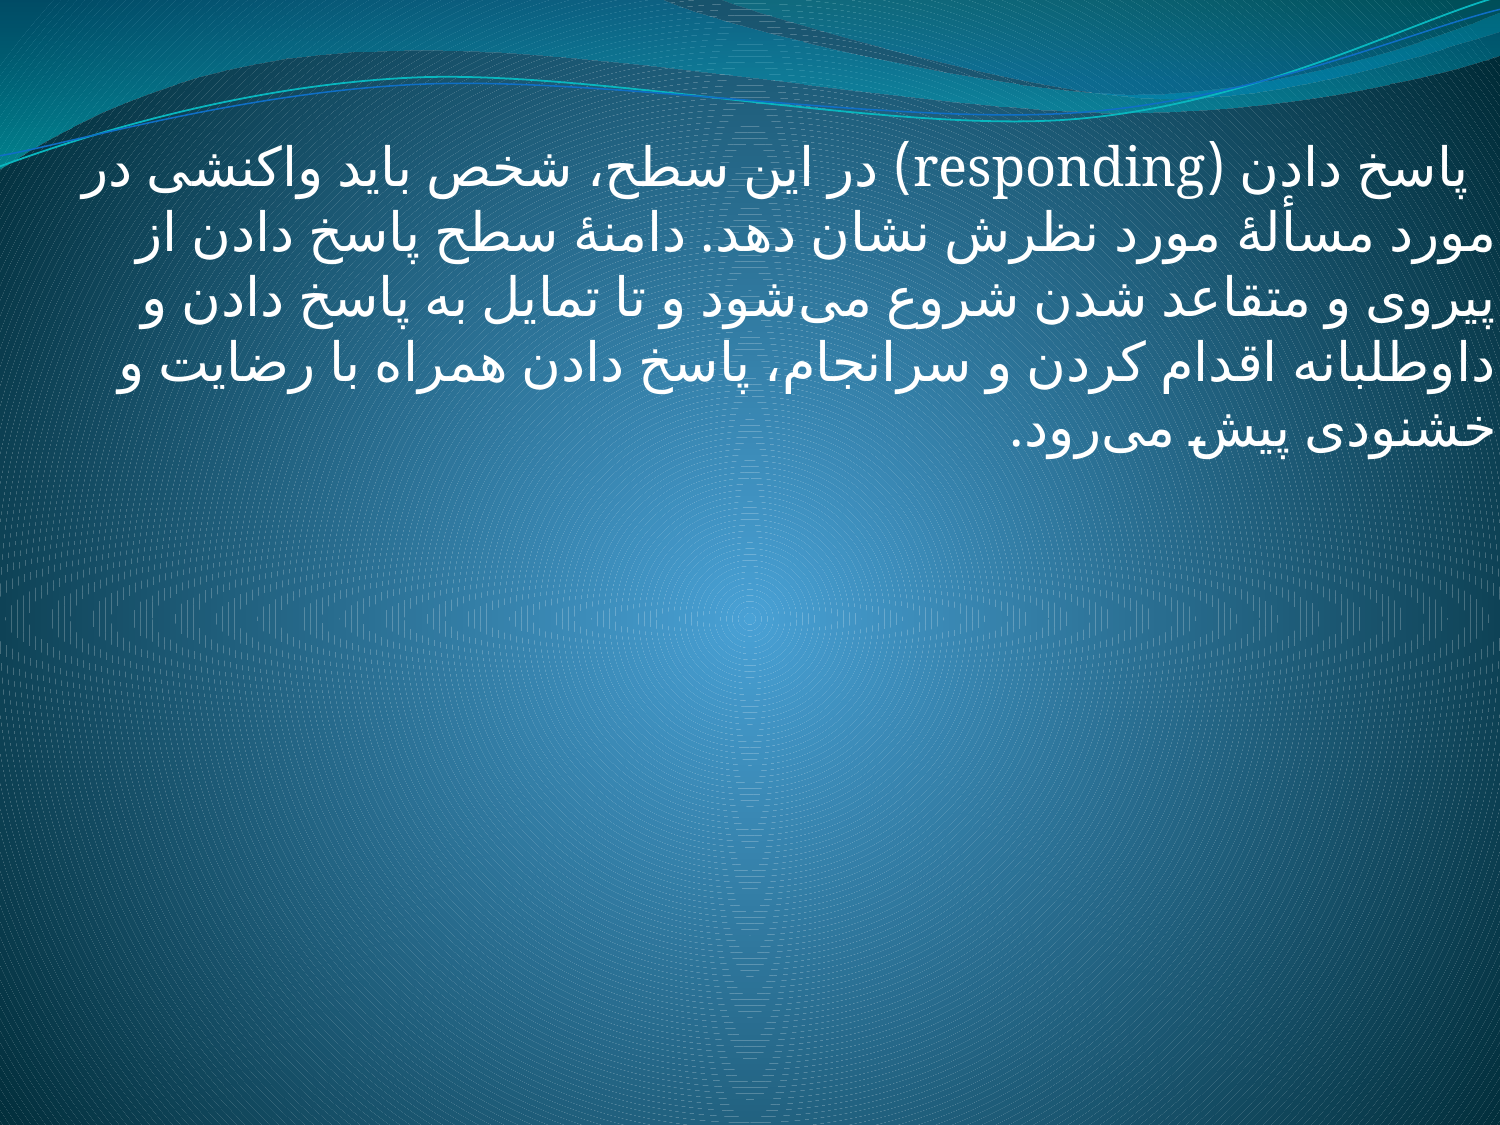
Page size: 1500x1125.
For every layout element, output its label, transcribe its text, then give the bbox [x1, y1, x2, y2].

subtitle پاسخ دادن (responding) در اين سطح، شخص بايد واکنشى در مورد مسألهٔ مورد نظرش نشان دهد. دامنهٔ سطح پاسخ دادن از پيروى و متقاعد شدن شروع مى‌شود و تا تمايل به پاسخ دادن و داوطلبانه اقدام کردن و سرانجام، پاسخ دادن همراه با رضايت و خشنودى پيش مى‌رود. [0, 125, 1500, 870]
